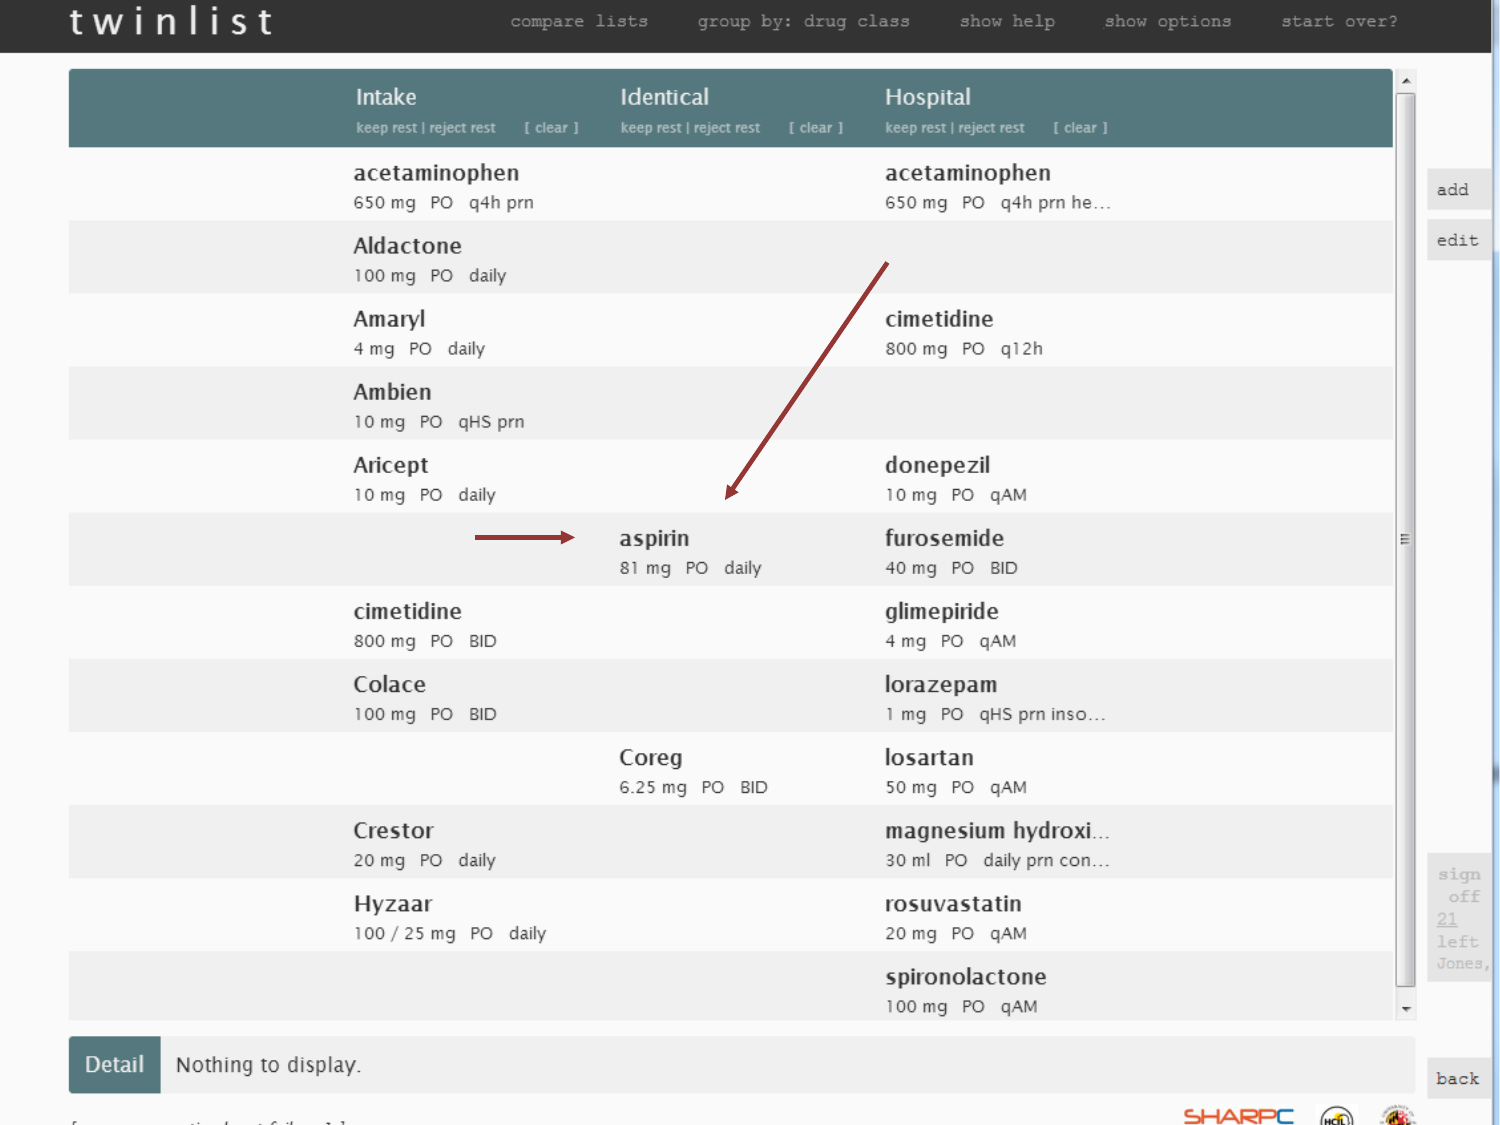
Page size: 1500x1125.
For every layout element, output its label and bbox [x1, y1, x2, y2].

picture [0, 0, 1500, 1125]
text_box [724, 262, 888, 501]
